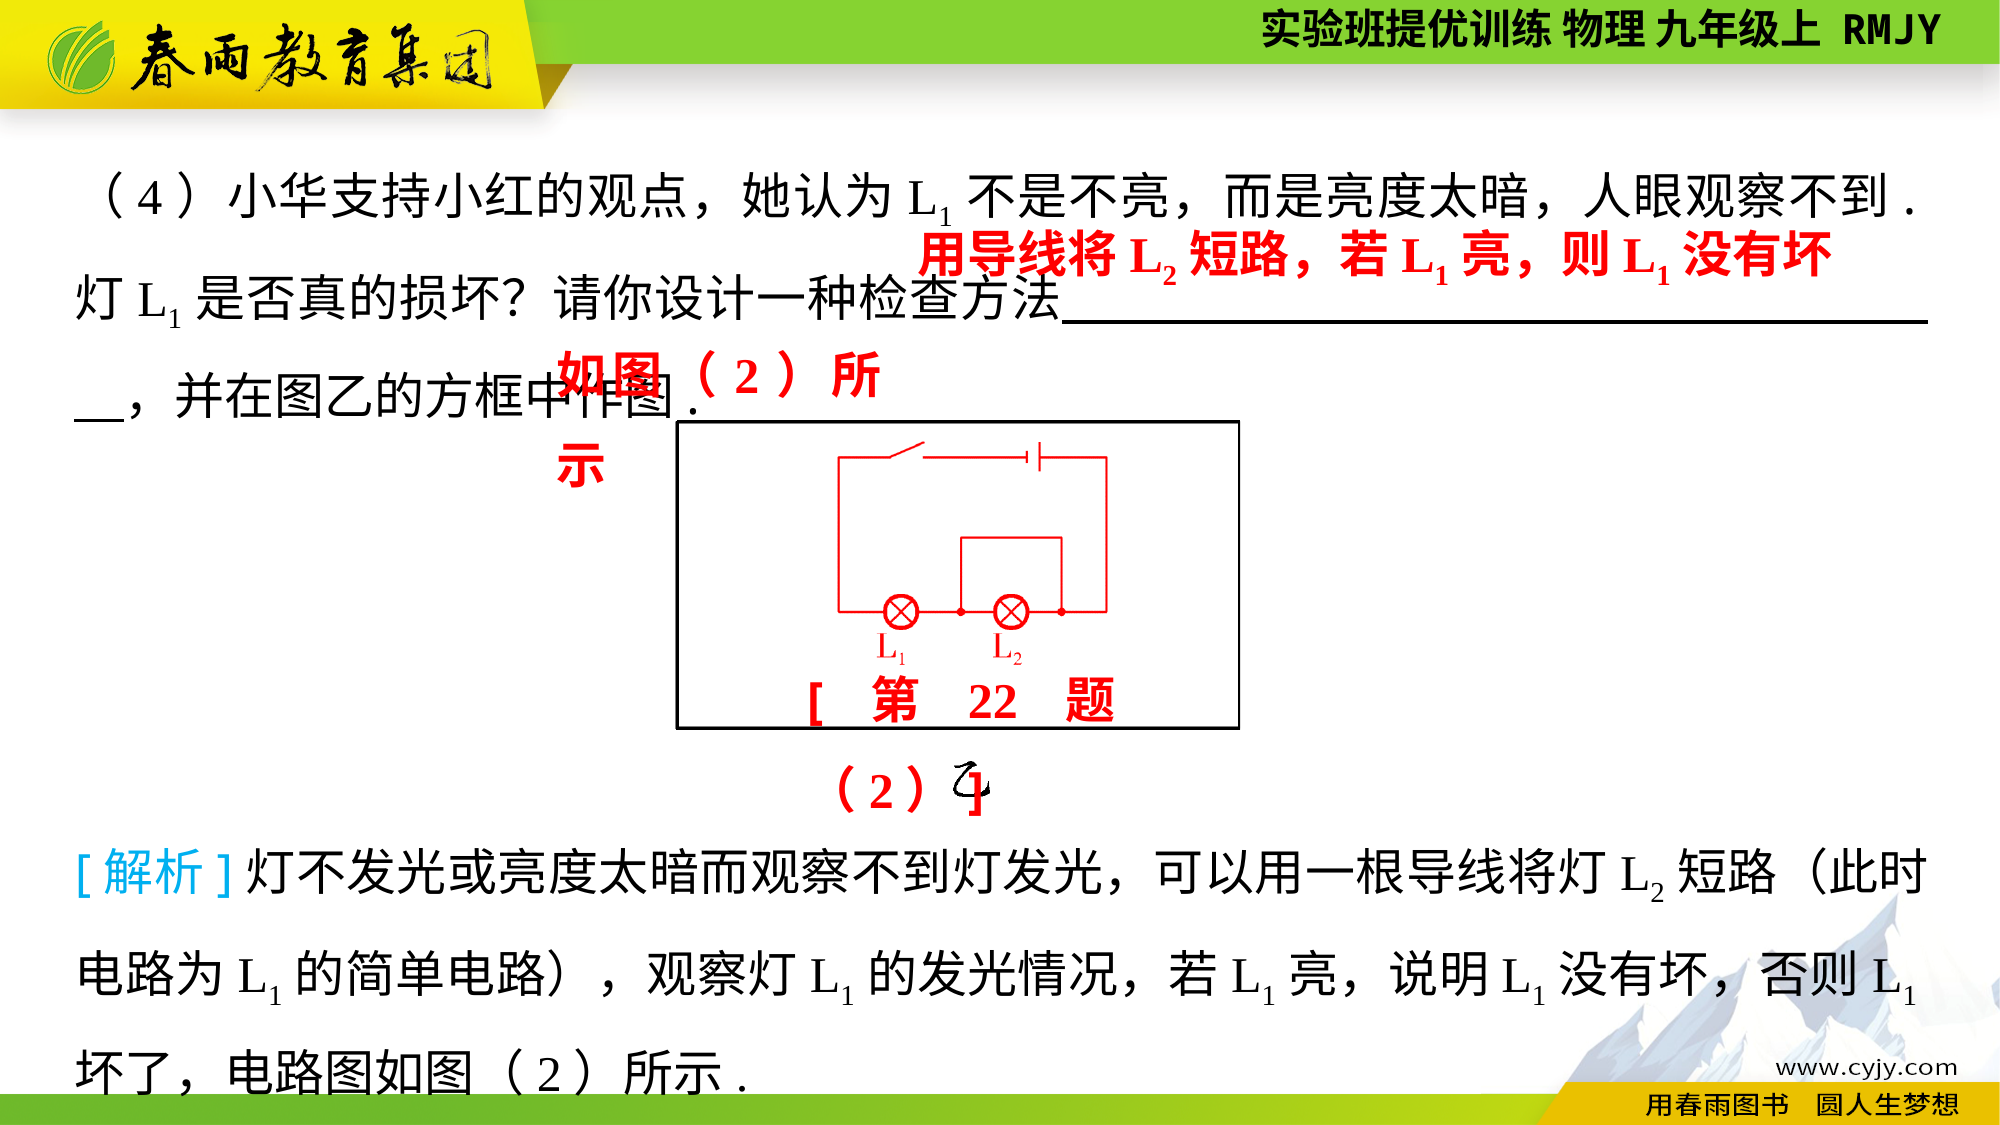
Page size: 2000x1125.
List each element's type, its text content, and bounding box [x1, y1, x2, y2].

picture [0, 0, 2000, 1125]
text_box [解析]灯不发光或亮度太暗而观察不到灯发光，可以用一根导线将灯L2短路（此时电路为L1的简单电路），观察灯L1的发光情况，若L1亮，说明L1没有坏，否则L1坏了，电路图如图（2）所示. [59, 798, 1944, 1109]
list （4）小华支持小红的观点，她认为L1不是不亮，而是亮度太暗，人眼观察不到.灯L1是否真的损坏？请你设计一种检查方法 ，并在图乙的方框中作图. [59, 122, 1944, 399]
text_box 如图（2）所示 [541, 305, 897, 411]
text_box 用导线将L2短路，若L1亮，则L1没有坏 [902, 215, 1848, 299]
